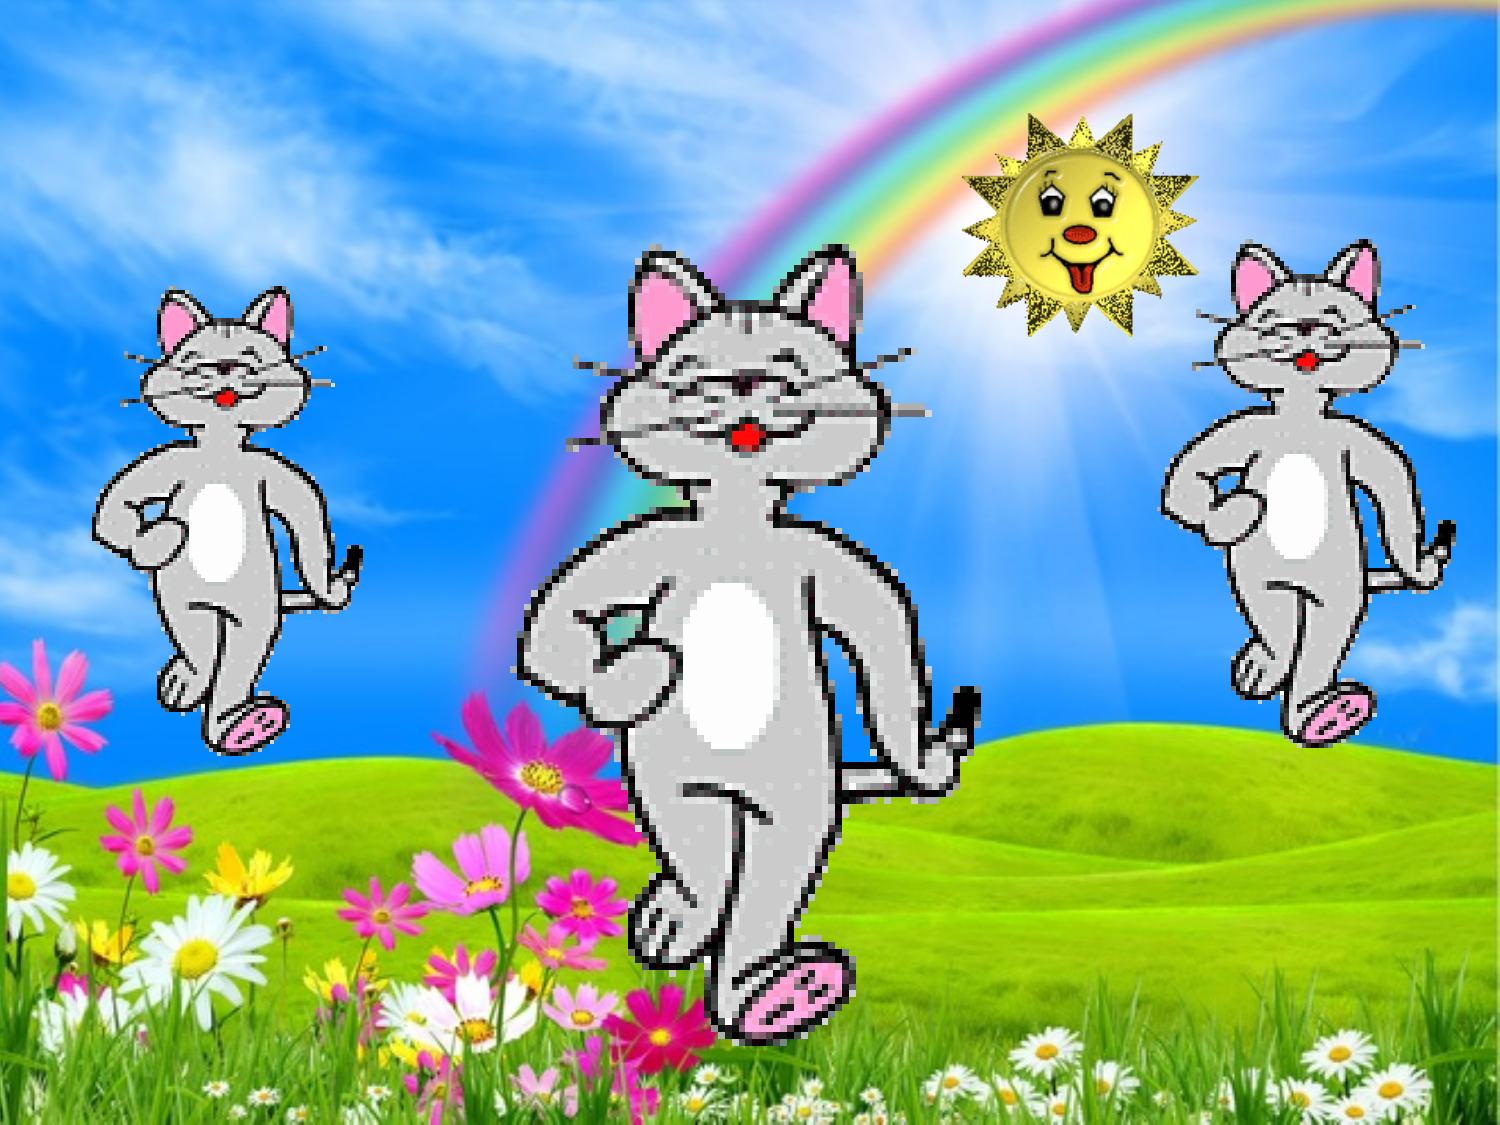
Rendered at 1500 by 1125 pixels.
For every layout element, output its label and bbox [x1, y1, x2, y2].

picture [76, 278, 373, 765]
list [0, 0, 1500, 1125]
picture [489, 113, 1465, 1061]
